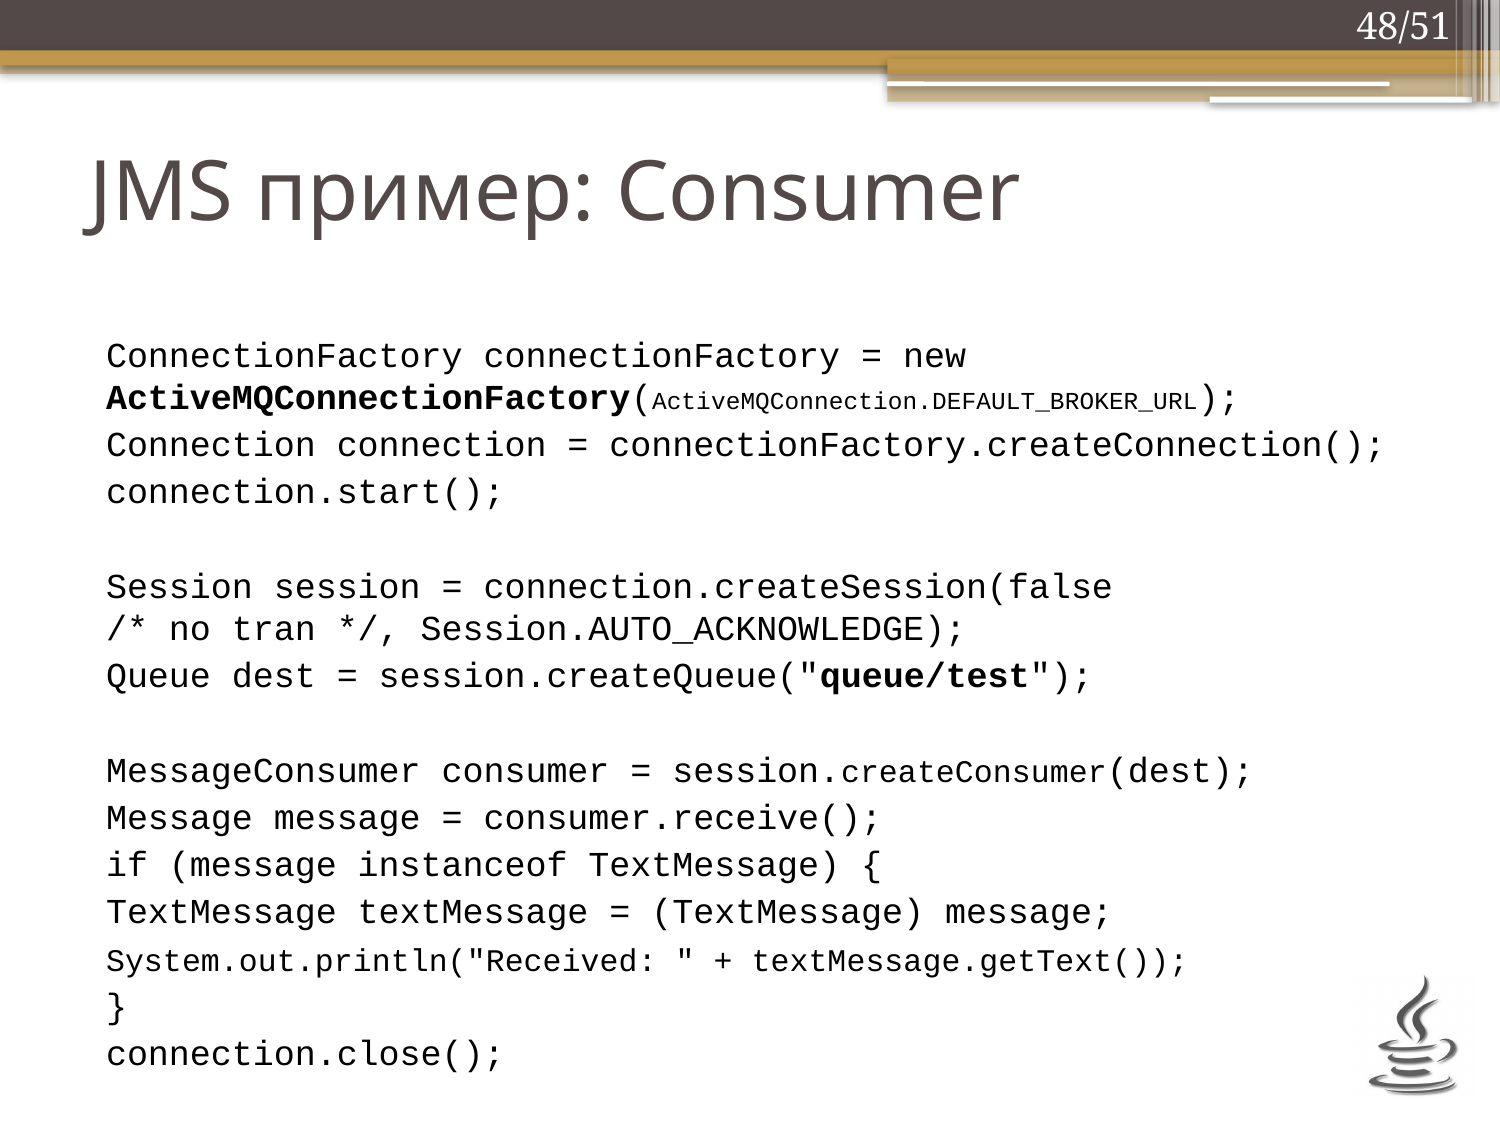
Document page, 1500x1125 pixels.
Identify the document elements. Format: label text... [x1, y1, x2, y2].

picture [1351, 974, 1476, 1098]
title JMS пример: Consumer [75, 99, 1425, 275]
list ConnectionFactory connectionFactory = new ActiveMQConnectionFactory(ActiveMQConnection.DEFAULT_BROKER_URL); Connection connection = connectionFactory.createConnection(); connection.start(); Session session = connection.createSession(false /* no tran */, Session.AUTO_ACKNOWLEDGE); Queue dest = session.createQueue("queue/test"); MessageConsumer consumer = session.createConsumer(dest); Message message = consumer.receive(); if (message instanceof TextMessage) { TextMessage textMessage = (TextMessage) message; System.out.println("Received: " + textMessage.getText()); } connection.close(); [75, 324, 1500, 1088]
slide_number 48/51 [1299, 0, 1466, 61]
